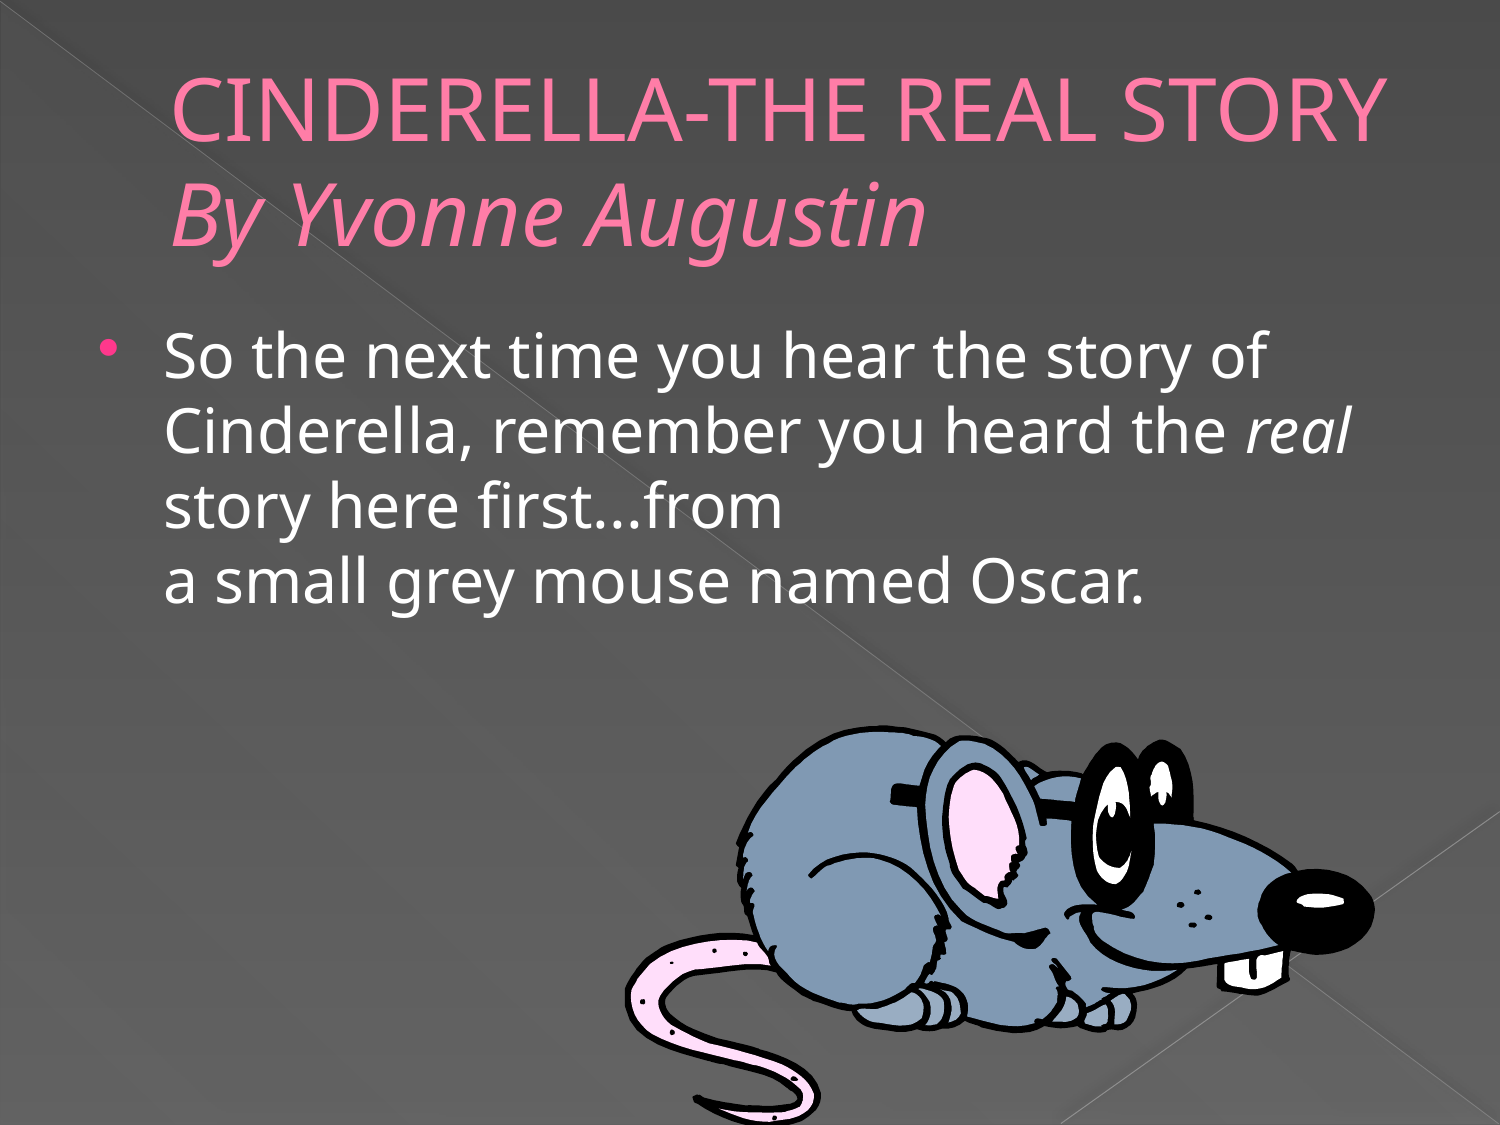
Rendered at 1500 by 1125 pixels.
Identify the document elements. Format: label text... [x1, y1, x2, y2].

list So the next time you hear the story of Cinderella, remember you heard the real story here first...from a small grey mouse named Oscar. [75, 308, 1425, 1059]
title CINDERELLA-THE REAL STORY By Yvonne Augustin [75, 43, 1425, 274]
picture [624, 712, 1392, 1125]
